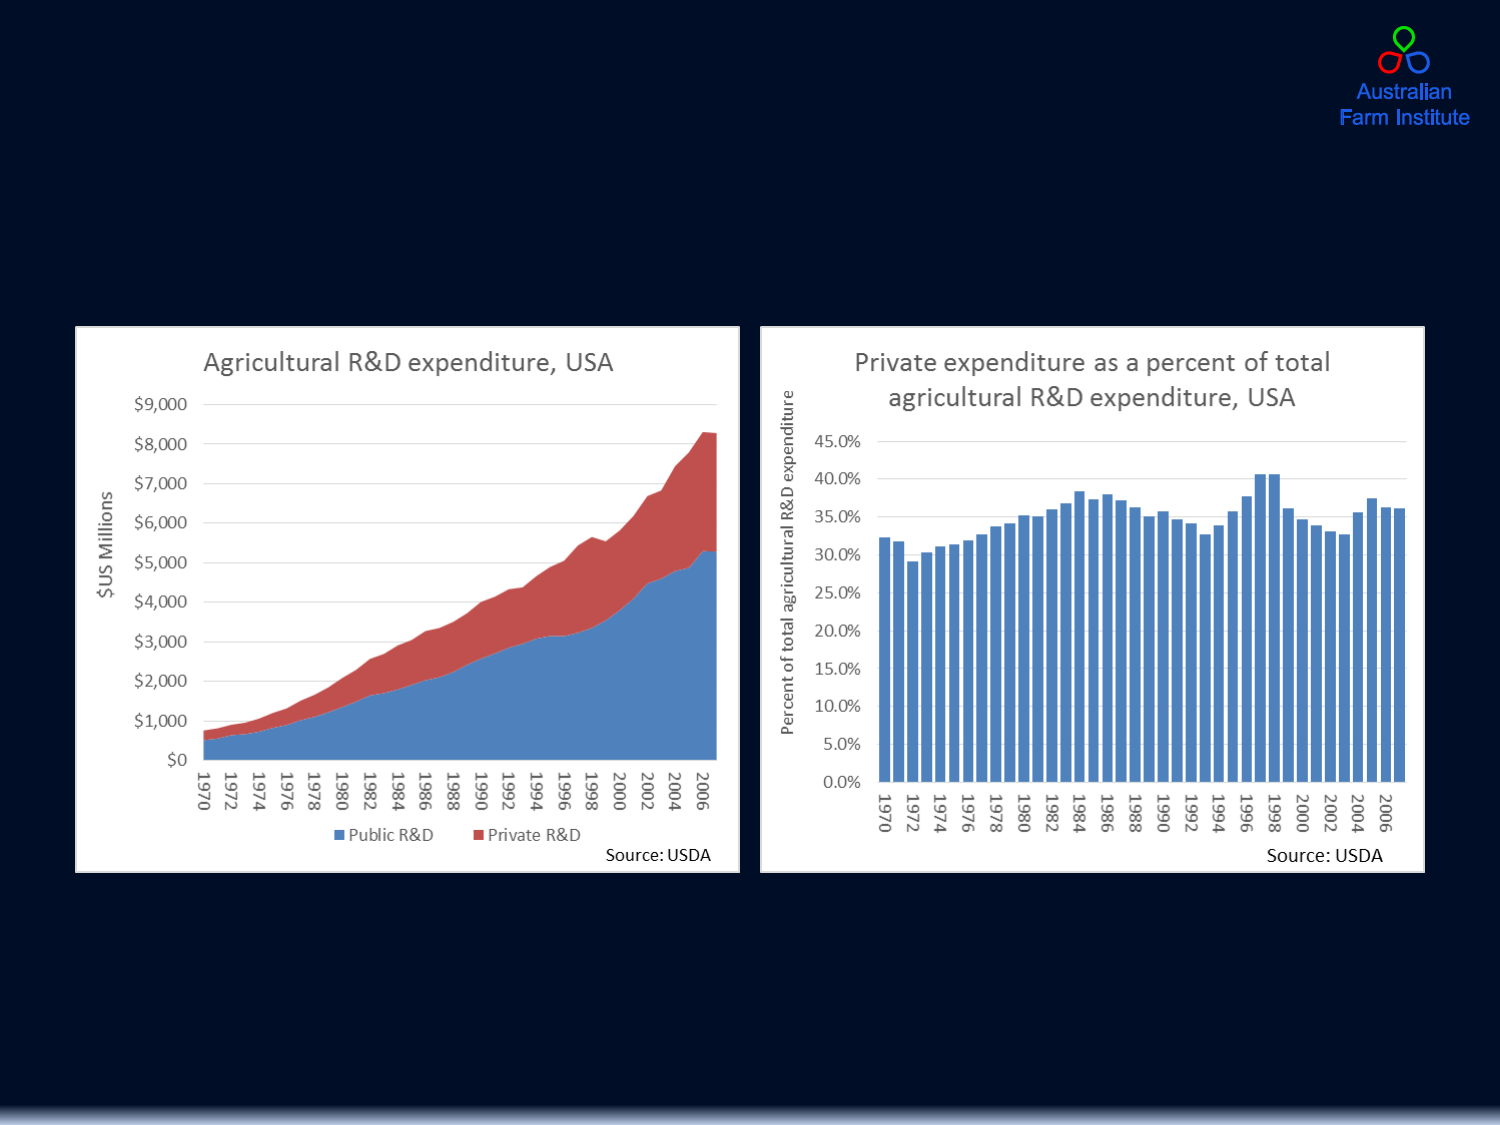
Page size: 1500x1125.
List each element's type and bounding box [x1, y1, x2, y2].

picture [760, 325, 1426, 873]
picture [74, 325, 740, 873]
